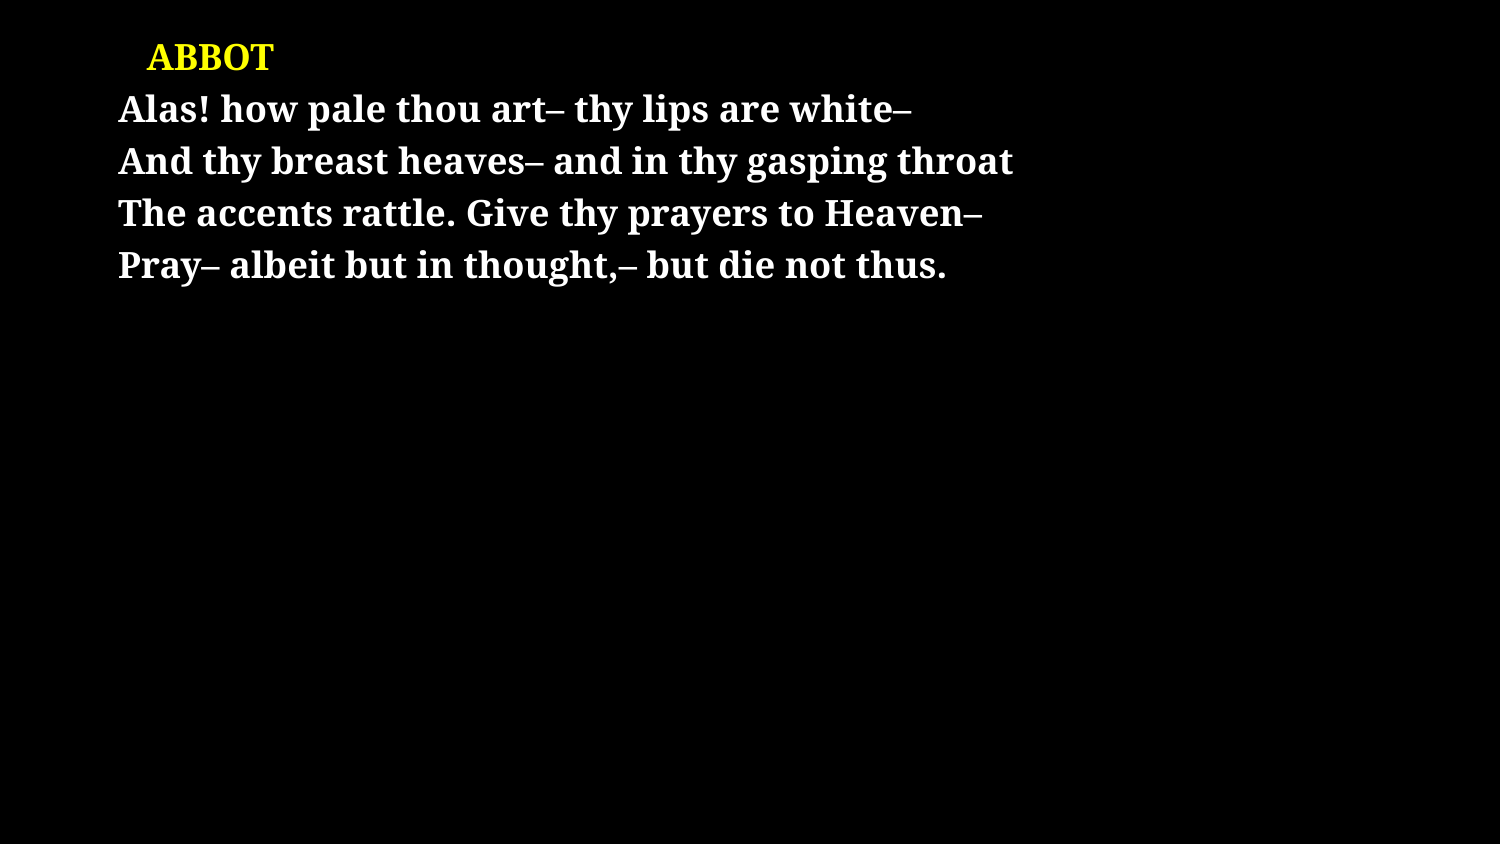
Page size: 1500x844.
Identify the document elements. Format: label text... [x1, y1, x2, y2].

title ABBOT Alas! how pale thou art– thy lips are white– And thy breast heaves– and in thy gasping throat The accents rattle. Give thy prayers to Heaven– Pray– albeit but in thought,– but die not thus. [103, 17, 1397, 299]
